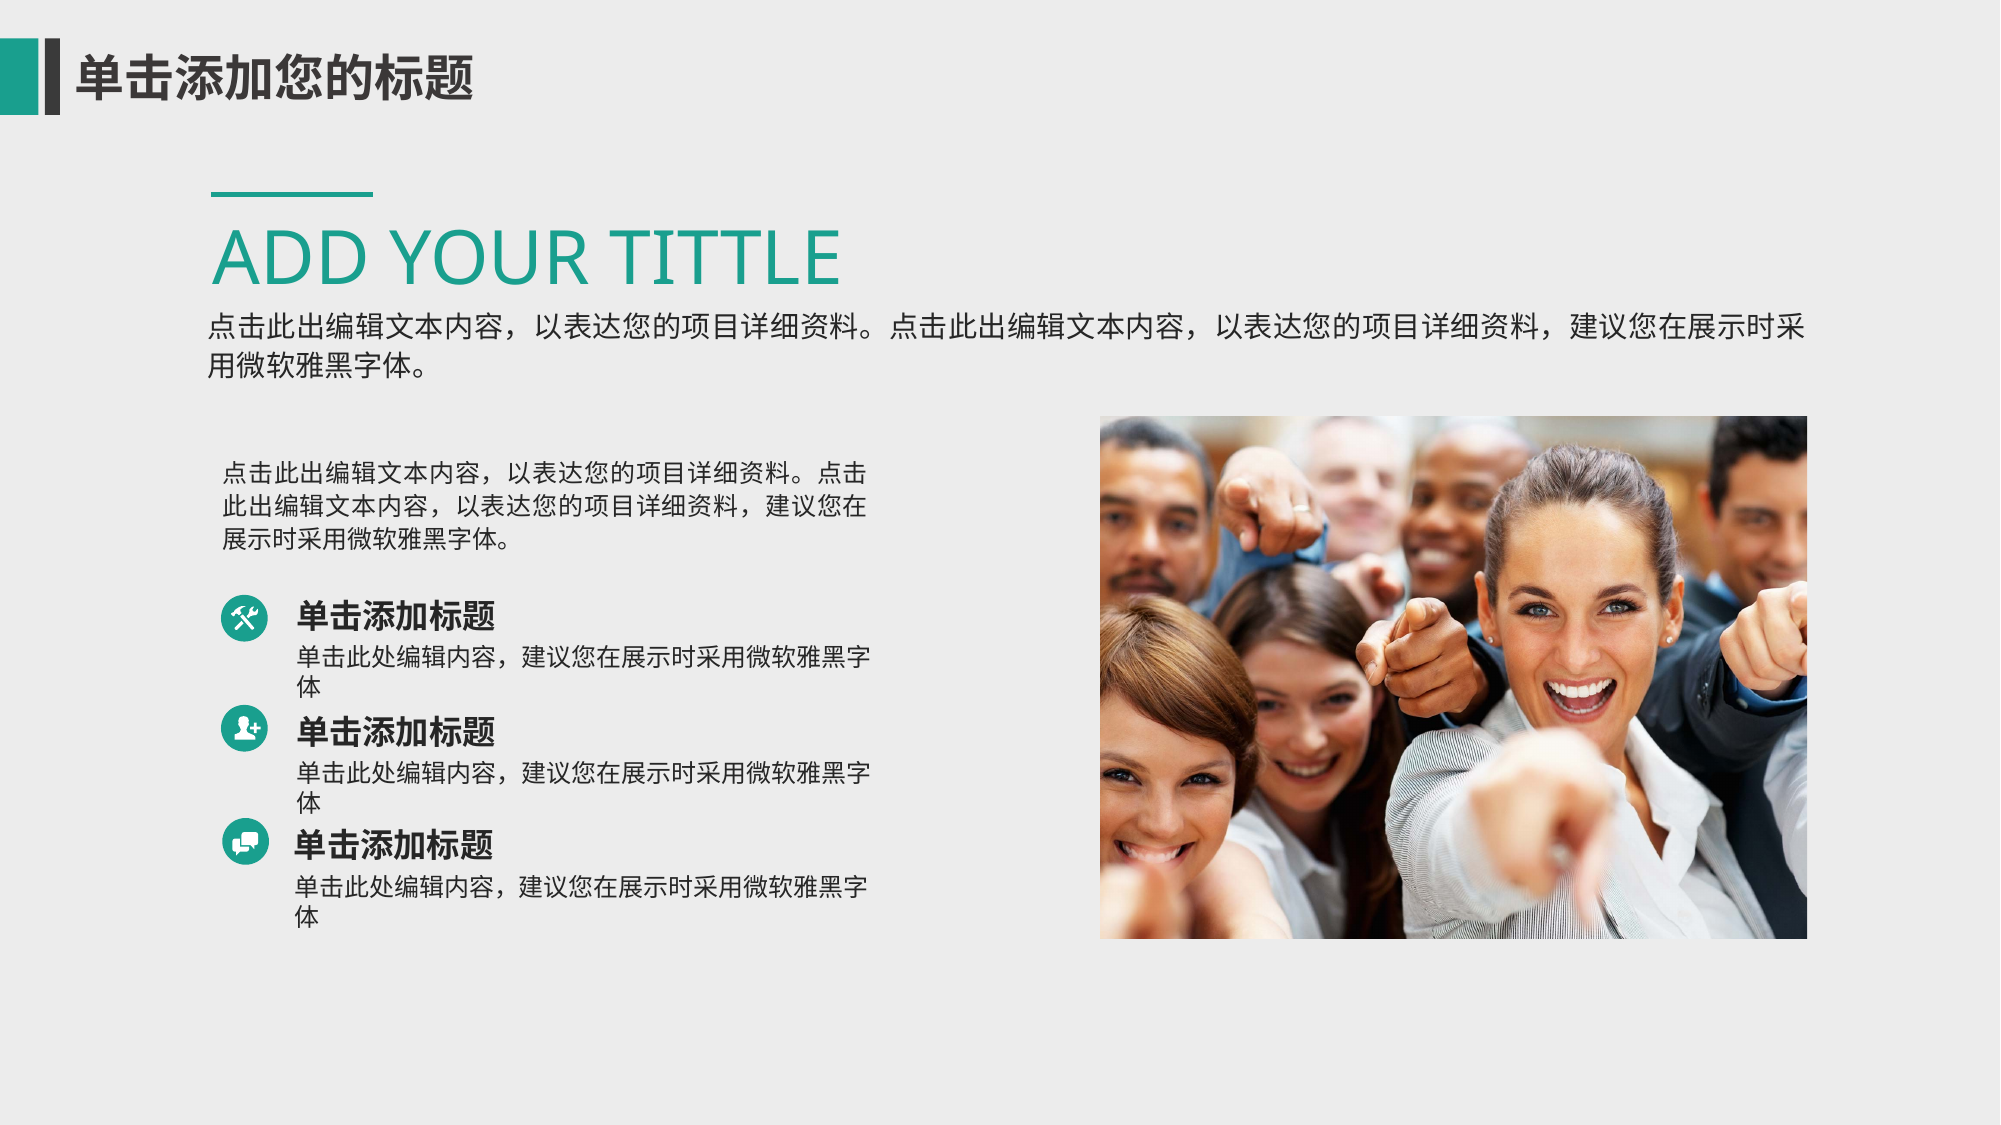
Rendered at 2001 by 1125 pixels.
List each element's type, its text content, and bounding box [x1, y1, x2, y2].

text_box ADD YOUR TITTLE [197, 194, 921, 314]
text_box 单击添加标题 [281, 588, 657, 642]
text_box 单击此处编辑内容，建议您在展示时采用微软雅黑字体 [294, 871, 882, 932]
text_box 单击此处编辑内容，建议您在展示时采用微软雅黑字体 [296, 641, 884, 702]
text_box 单击此处编辑内容，建议您在展示时采用微软雅黑字体 [296, 757, 884, 818]
text_box 单击添加您的标题 [59, 39, 509, 114]
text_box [222, 817, 269, 865]
text_box 单击添加标题 [281, 704, 657, 758]
text_box 点击此出编辑文本内容，以表达您的项目详细资料。点击此出编辑文本内容，以表达您的项目详细资料，建议您在展示时采用微软雅黑字体。 [207, 447, 884, 561]
text_box 点击此出编辑文本内容，以表达您的项目详细资料。点击此出编辑文本内容，以表达您的项目详细资料，建议您在展示时采用微软雅黑字体。 [207, 305, 1808, 383]
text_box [220, 594, 268, 642]
picture [1100, 416, 1808, 939]
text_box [220, 704, 268, 752]
text_box 单击添加标题 [278, 817, 655, 872]
